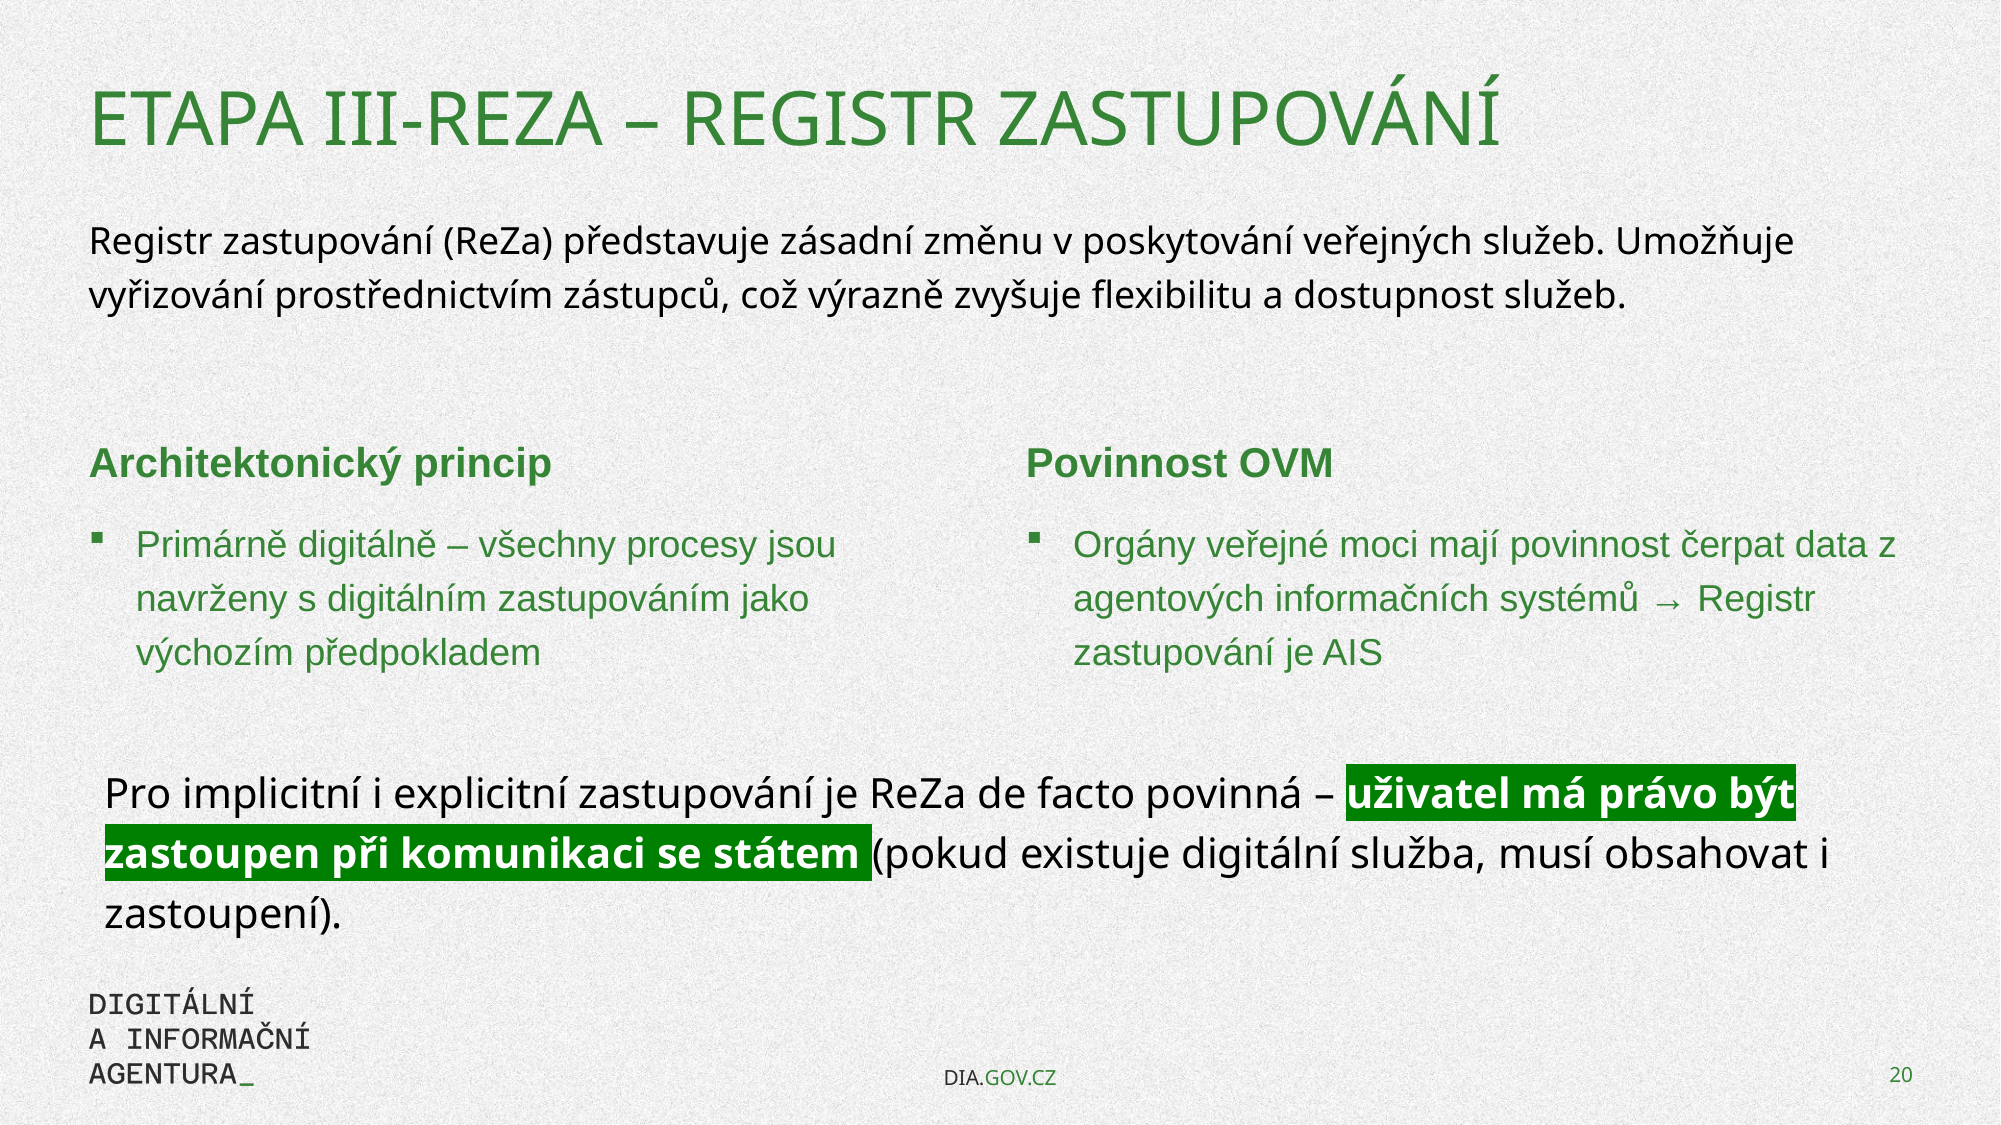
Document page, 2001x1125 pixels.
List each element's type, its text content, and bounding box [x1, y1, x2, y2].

footer DIA.GOV.CZ [558, 1037, 1442, 1098]
text_box Pro implicitní i explicitní zastupování je ReZa de facto povinná – uživatel má právo být zastoupen při komunikaci se státem (pokud existuje digitální služba, musí obsahovat i zastoupení). [104, 756, 1928, 977]
slide_number 20 [1612, 1037, 1928, 1098]
picture [0, 0, 2001, 1125]
list Architektonický princip Primárně digitálně – všechny procesy jsou navrženy s digitálním zastupováním jako výchozím předpokladem [88, 426, 975, 720]
text_box Registr zastupování (ReZa) představuje zásadní změnu v poskytování veřejných služeb. Umožňuje vyřizování prostřednictvím zástupců, což výrazně zvyšuje flexibilitu a dostupnost služeb. [88, 207, 1912, 389]
list Povinnost OVM Orgány veřejné moci mají povinnost čerpat data z agentových informačních systémů → Registr zastupování je AIS [1025, 426, 1912, 720]
title ETAPA III-ReZa – Registr zastupování [88, 70, 1912, 207]
